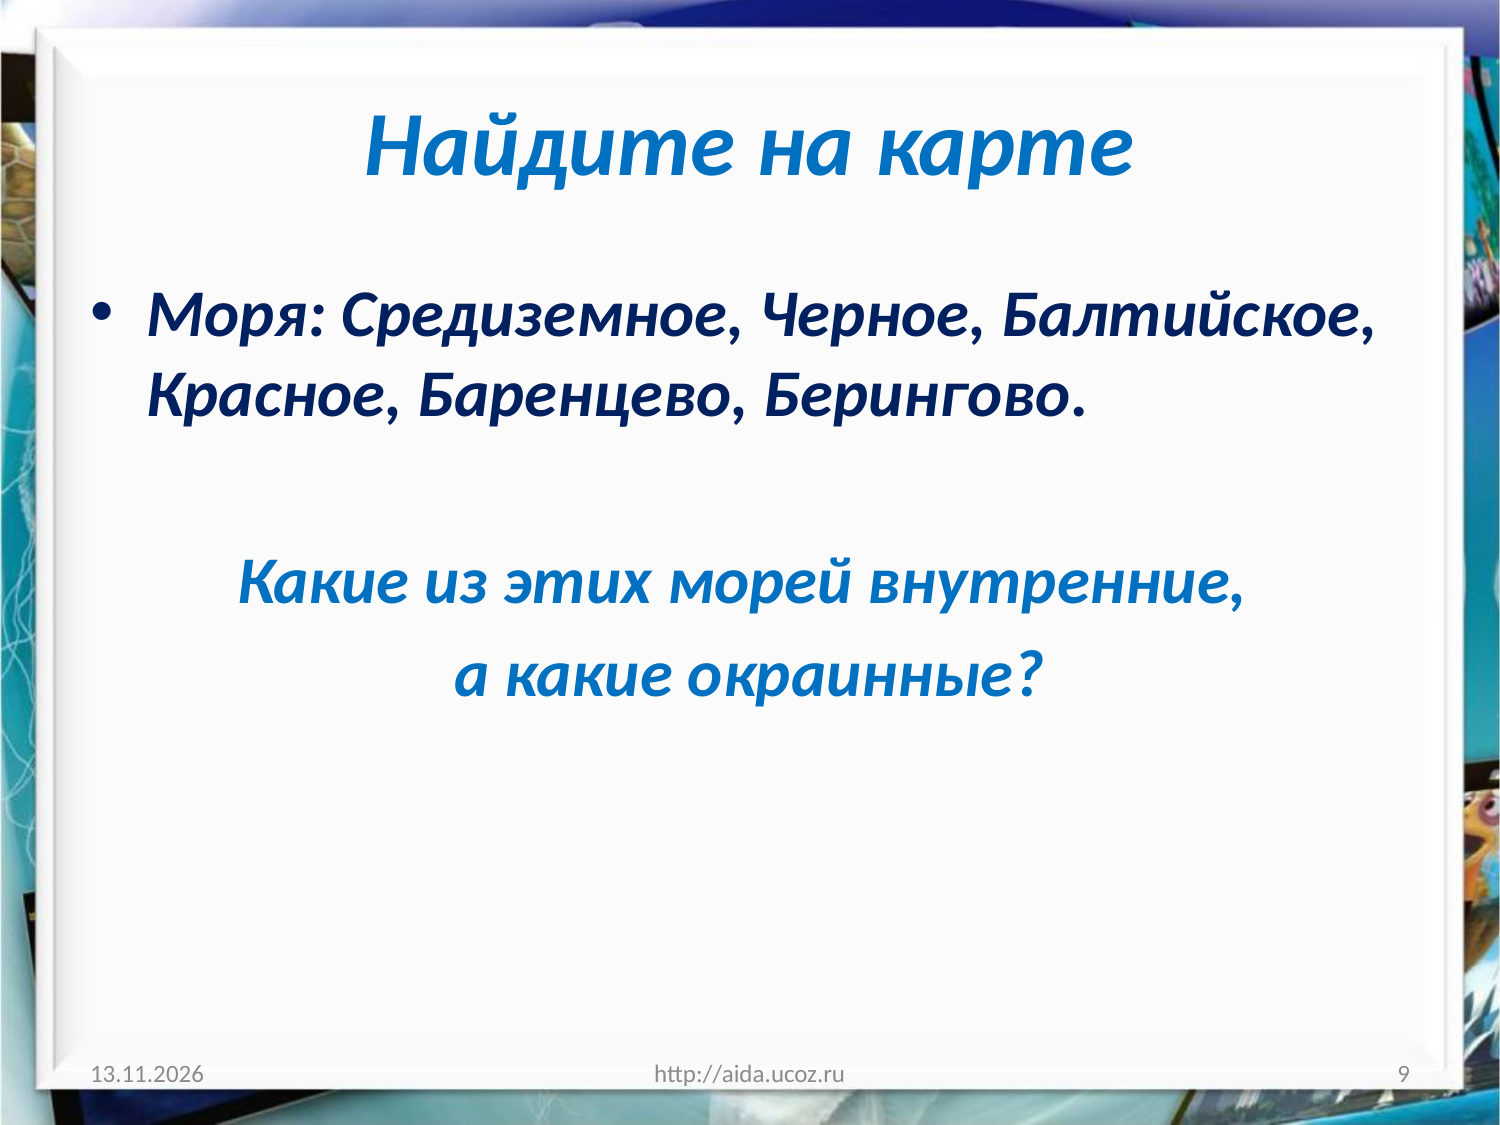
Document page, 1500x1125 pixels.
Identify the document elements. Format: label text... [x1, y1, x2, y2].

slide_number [75, 1042, 425, 1103]
slide_number 9 [1074, 1042, 1425, 1103]
title Найдите на карте [74, 44, 1426, 233]
footer http://aida.ucoz.ru [512, 1042, 988, 1103]
list Моря: Средиземное, Черное, Балтийское, Красное, Баренцево, Берингово. Какие из этих морей внутренние, а какие окраинные? [74, 262, 1426, 1006]
picture [0, 0, 1500, 1125]
